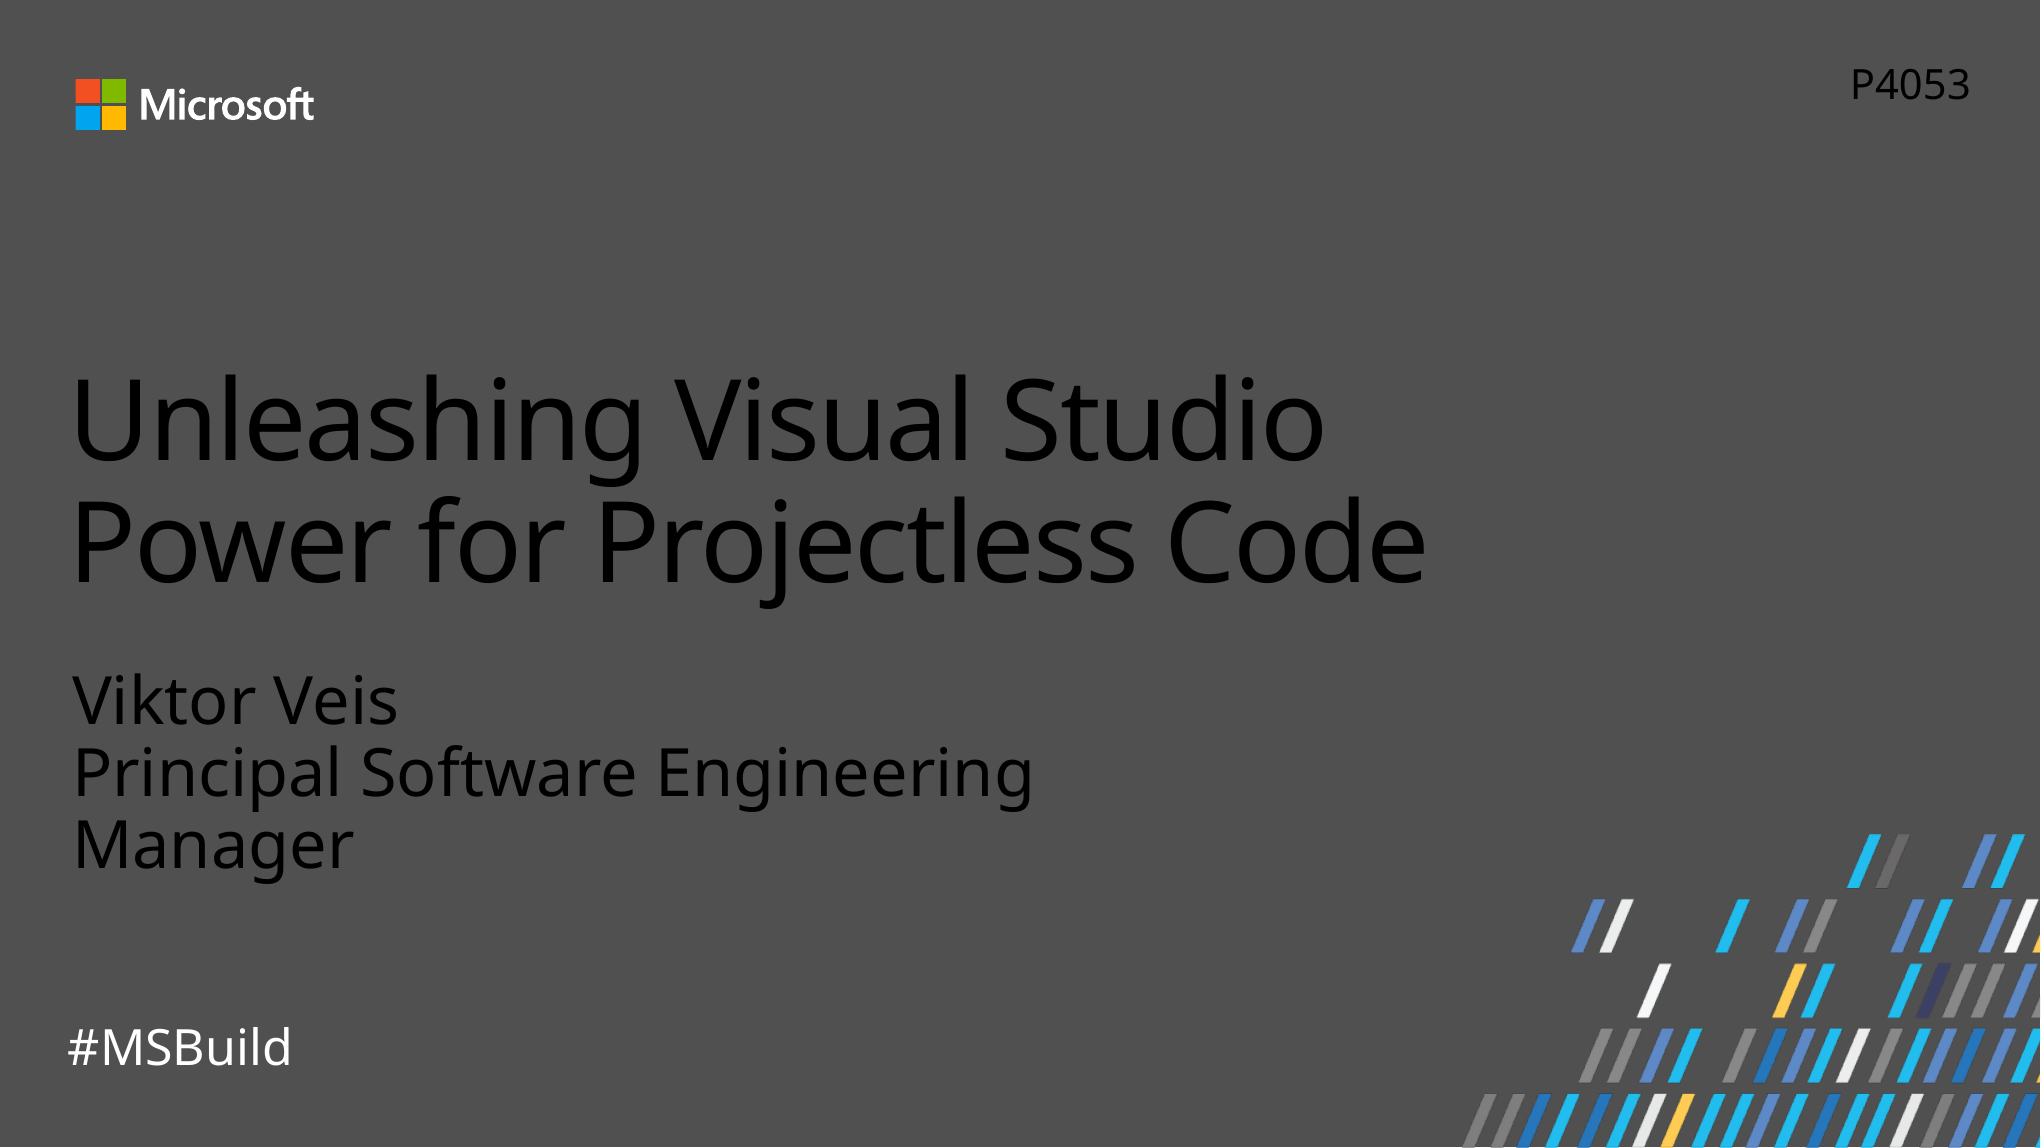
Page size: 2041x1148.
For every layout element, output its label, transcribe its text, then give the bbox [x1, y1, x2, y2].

list Viktor Veis Principal Software Engineering Manager [45, 648, 1246, 949]
title Unleashing Visual Studio Power for Projectless Code [45, 348, 1546, 649]
picture [1462, 834, 2041, 1148]
list P4053 [1545, 48, 1996, 125]
